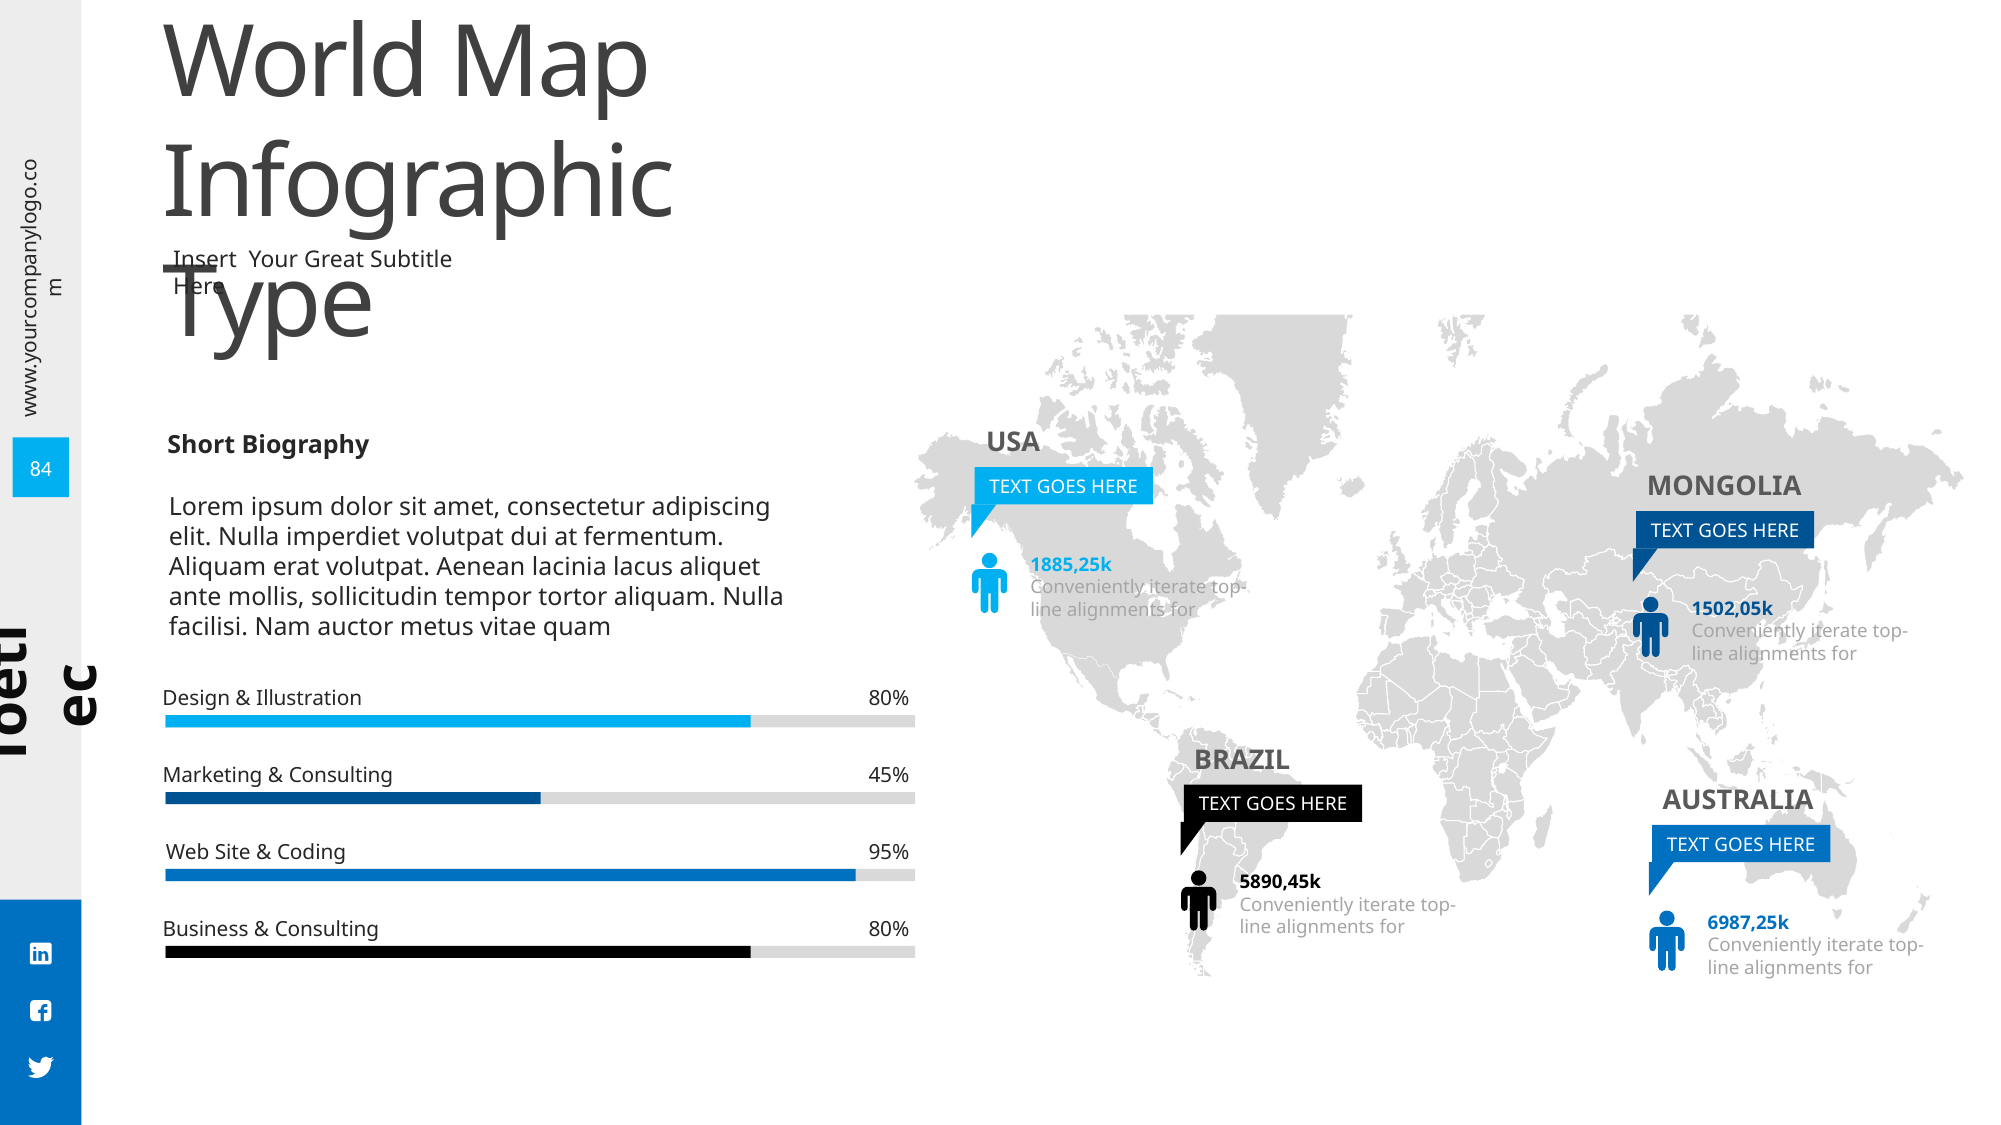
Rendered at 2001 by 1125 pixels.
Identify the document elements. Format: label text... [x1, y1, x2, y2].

text_box [857, 871, 912, 882]
text_box Short Biography [152, 409, 437, 478]
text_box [1648, 824, 1834, 896]
text_box 80% [853, 677, 912, 717]
text_box World Map Infographic Type [147, 116, 891, 236]
text_box Web Site & Coding [151, 831, 361, 871]
slide_number 84 [12, 437, 69, 498]
text_box 6987,25k Conveniently iterate top-line alignments for [1692, 978, 1953, 986]
text_box [165, 714, 752, 728]
text_box 95% [853, 831, 912, 871]
text_box [165, 945, 752, 959]
text_box [165, 868, 857, 882]
text_box Lorem ipsum dolor sit amet, consectetur adipiscing elit. Nulla imperdiet volutpat dui at fermentum. Aliquam erat volutpat. Aenean lacinia lacus aliquet ante mollis, sollicitudin tempor tortor aliquam. Nulla facilisi. Nam auctor metus vitae quam [154, 482, 810, 648]
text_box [912, 314, 1967, 978]
text_box [752, 945, 912, 959]
text_box [165, 791, 542, 805]
text_box 80% [853, 907, 912, 948]
text_box Insert Your Great Subtitle Here [158, 237, 512, 307]
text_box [971, 467, 1157, 539]
text_box Design & Illustration [147, 677, 377, 717]
text_box [542, 791, 912, 805]
text_box 45% [853, 754, 912, 794]
text_box [752, 714, 912, 728]
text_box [1180, 784, 1366, 856]
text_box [1632, 511, 1818, 583]
text_box Business & Consulting [147, 907, 394, 948]
text_box Marketing & Consulting [147, 754, 408, 794]
